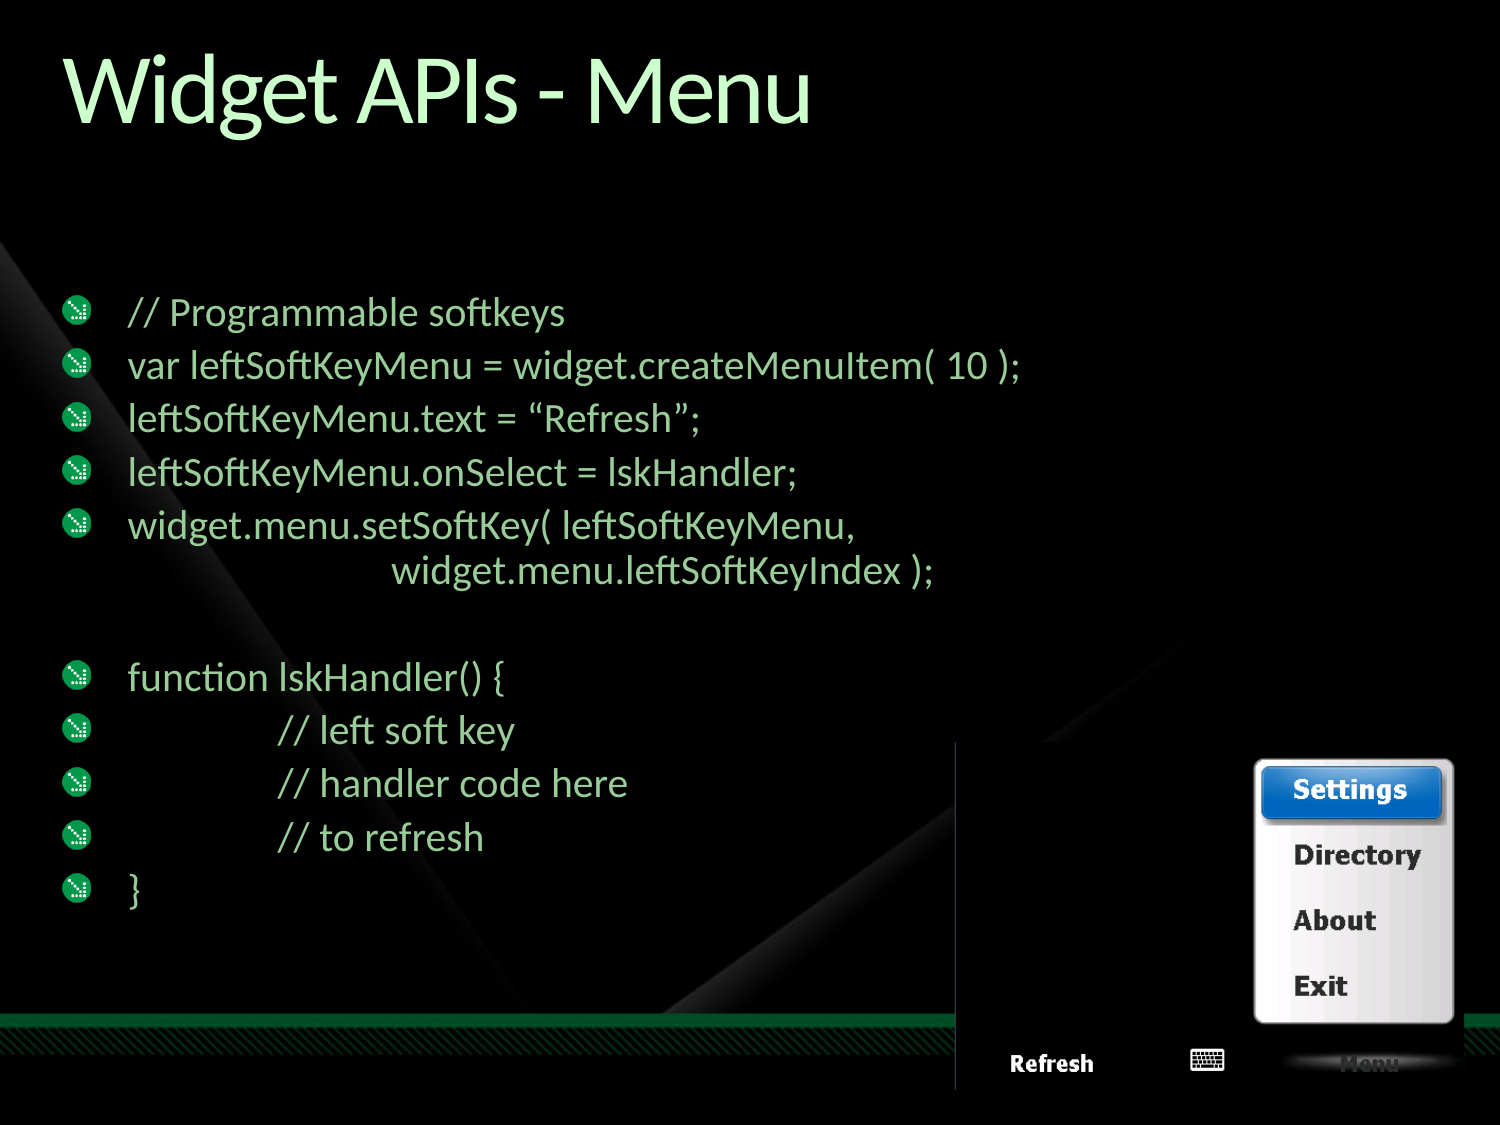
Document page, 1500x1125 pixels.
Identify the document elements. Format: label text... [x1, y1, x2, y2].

list // Programmable softkeys var leftSoftKeyMenu = widget.createMenuItem( 10 ); leftSoftKeyMenu.text = “Refresh”; leftSoftKeyMenu.onSelect = lskHandler; widget.menu.setSoftKey( leftSoftKeyMenu, widget.menu.leftSoftKeyIndex ); function lskHandler() { // left soft key // handler code here // to refresh } [62, 231, 1438, 934]
title Widget APIs - Menu [62, 37, 1438, 147]
picture [0, 0, 1500, 1125]
